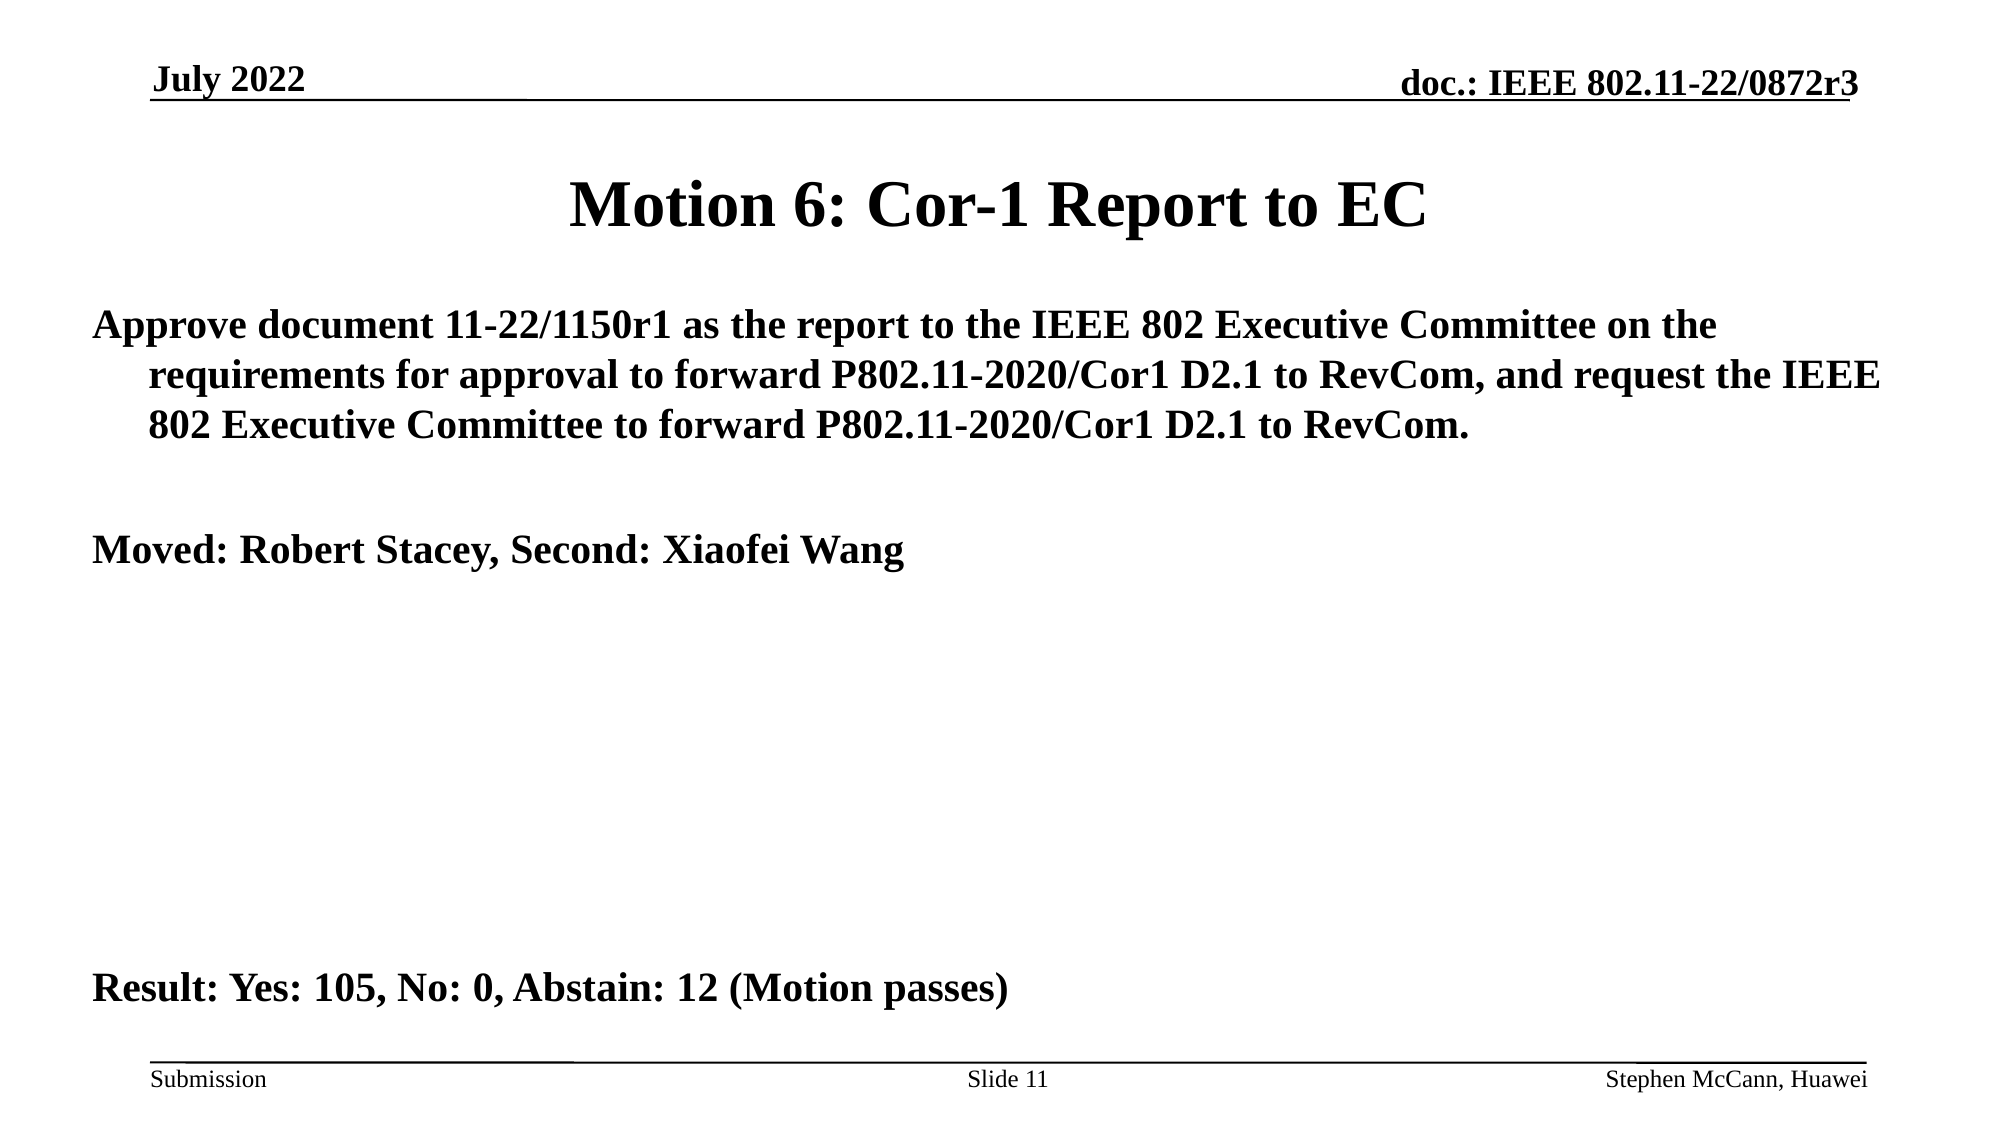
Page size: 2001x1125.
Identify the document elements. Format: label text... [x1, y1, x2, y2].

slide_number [152, 54, 563, 100]
slide_number Slide 11 [950, 1061, 1067, 1123]
title Motion 6: Cor-1 Report to EC [149, 112, 1850, 288]
list Approve document 11-22/1150r1 as the report to the IEEE 802 Executive Committee on the requirements for approval to forward P802.11-2020/Cor1 D2.1 to RevCom, and request the IEEE 802 Executive Committee to forward P802.11-2020/Cor1 D2.1 to RevCom. Moved: Robert Stacey, Second: Xiaofei Wang Result: Yes: 105, No: 0, Abstain: 12 (Motion passes) [76, 289, 1940, 1063]
footer Stephen McCann, Huawei [1171, 1061, 1869, 1093]
